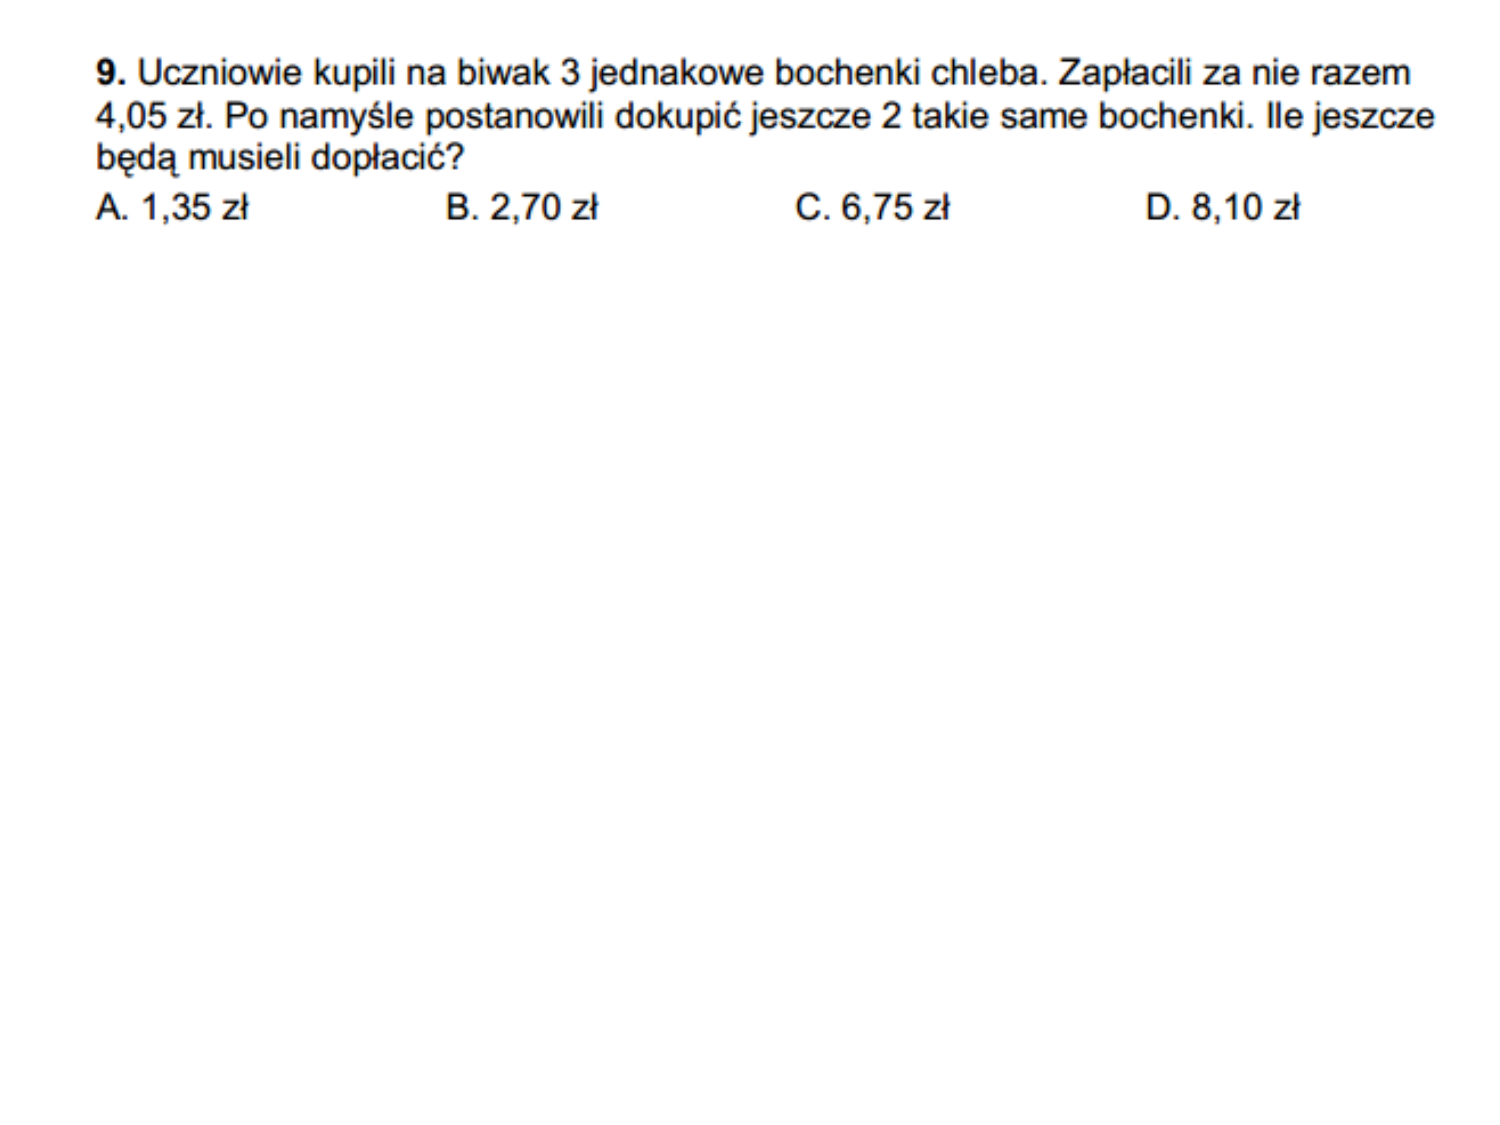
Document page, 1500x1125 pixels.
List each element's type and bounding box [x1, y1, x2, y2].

picture [64, 27, 1475, 292]
